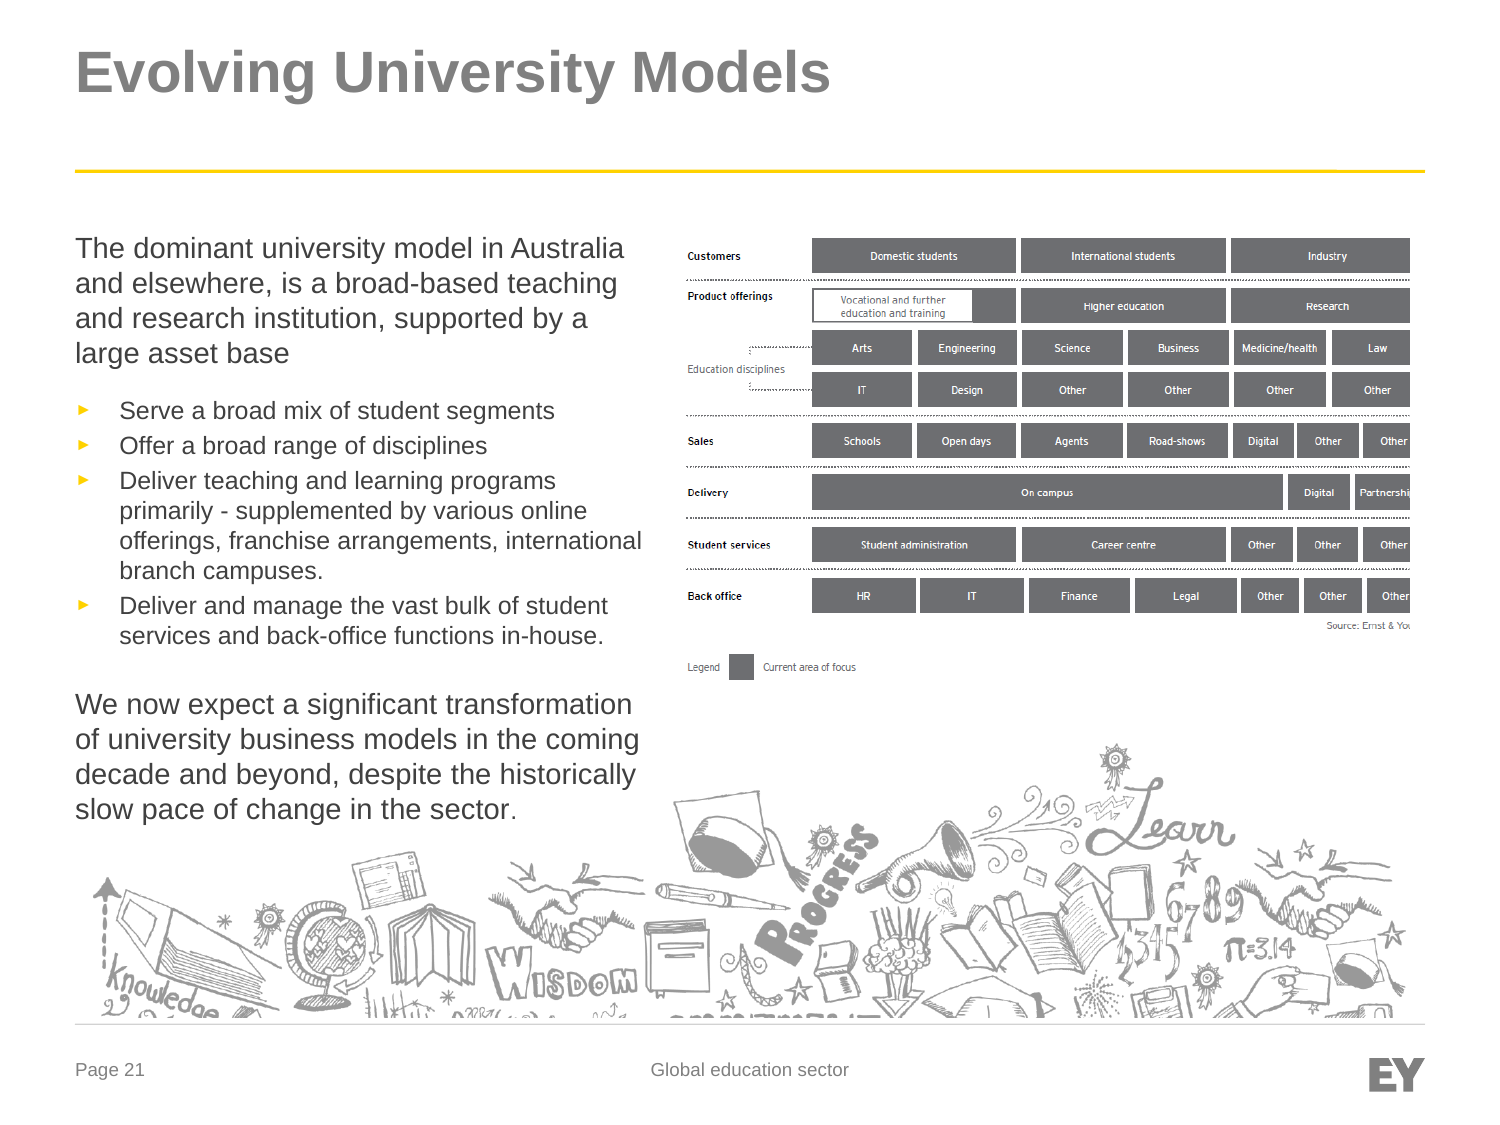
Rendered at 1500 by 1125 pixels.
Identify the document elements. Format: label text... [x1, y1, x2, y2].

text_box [656, 227, 1426, 699]
title Evolving University Models [75, 45, 1425, 170]
picture [78, 743, 1426, 1018]
list The dominant university model in Australia and elsewhere, is a broad-based teaching and research institution, supported by a large asset base Serve a broad mix of student segments Offer a broad range of disciplines Deliver teaching and learning programs primarily - supplemented by various online offerings, franchise arrangements, international branch campuses. Deliver and manage the vast bulk of student services and back-office functions in-house. We now expect a significant transformation of university business models in the coming decade and beyond, despite the historically slow pace of change in the sector. [75, 229, 653, 744]
